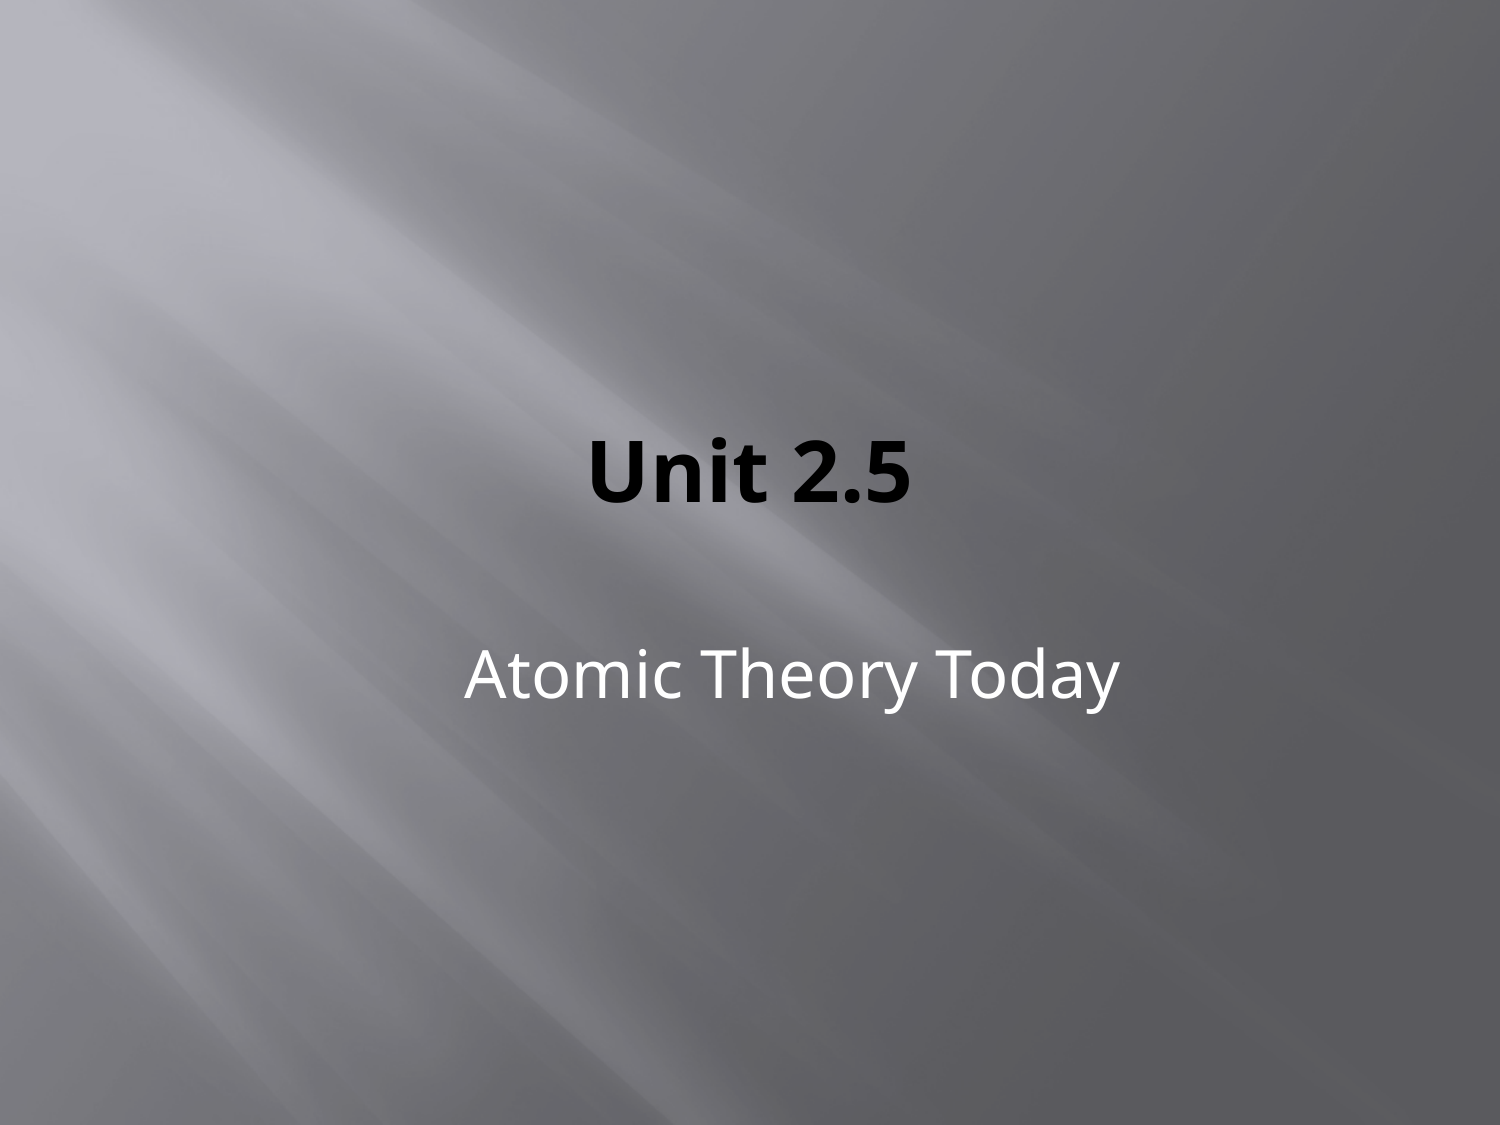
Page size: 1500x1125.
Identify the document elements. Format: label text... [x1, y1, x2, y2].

text_box Atomic Theory Today [449, 624, 1188, 720]
title Unit 2.5 [75, 375, 1425, 563]
